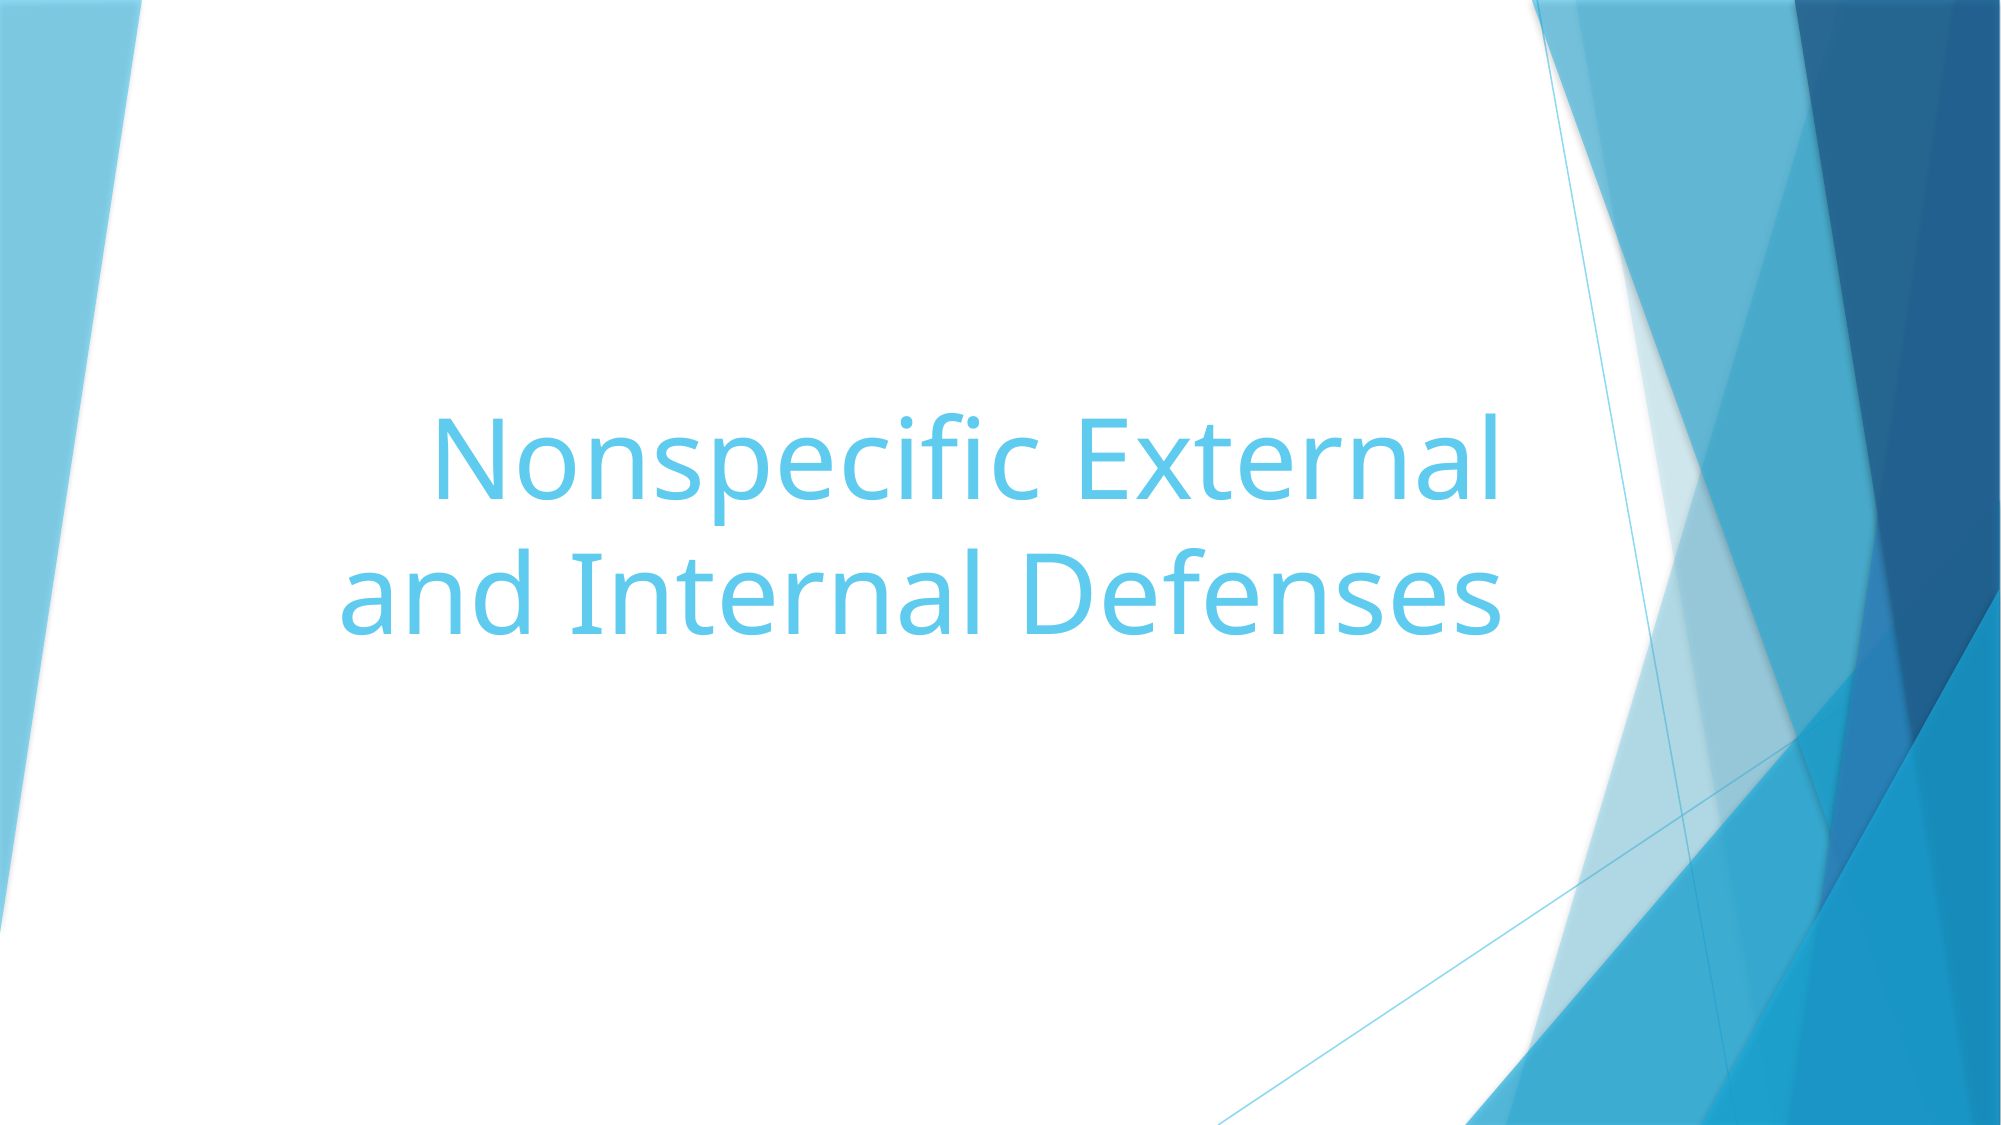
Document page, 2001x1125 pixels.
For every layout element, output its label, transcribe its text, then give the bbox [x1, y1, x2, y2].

title Nonspecific External and Internal Defenses [247, 394, 1522, 665]
